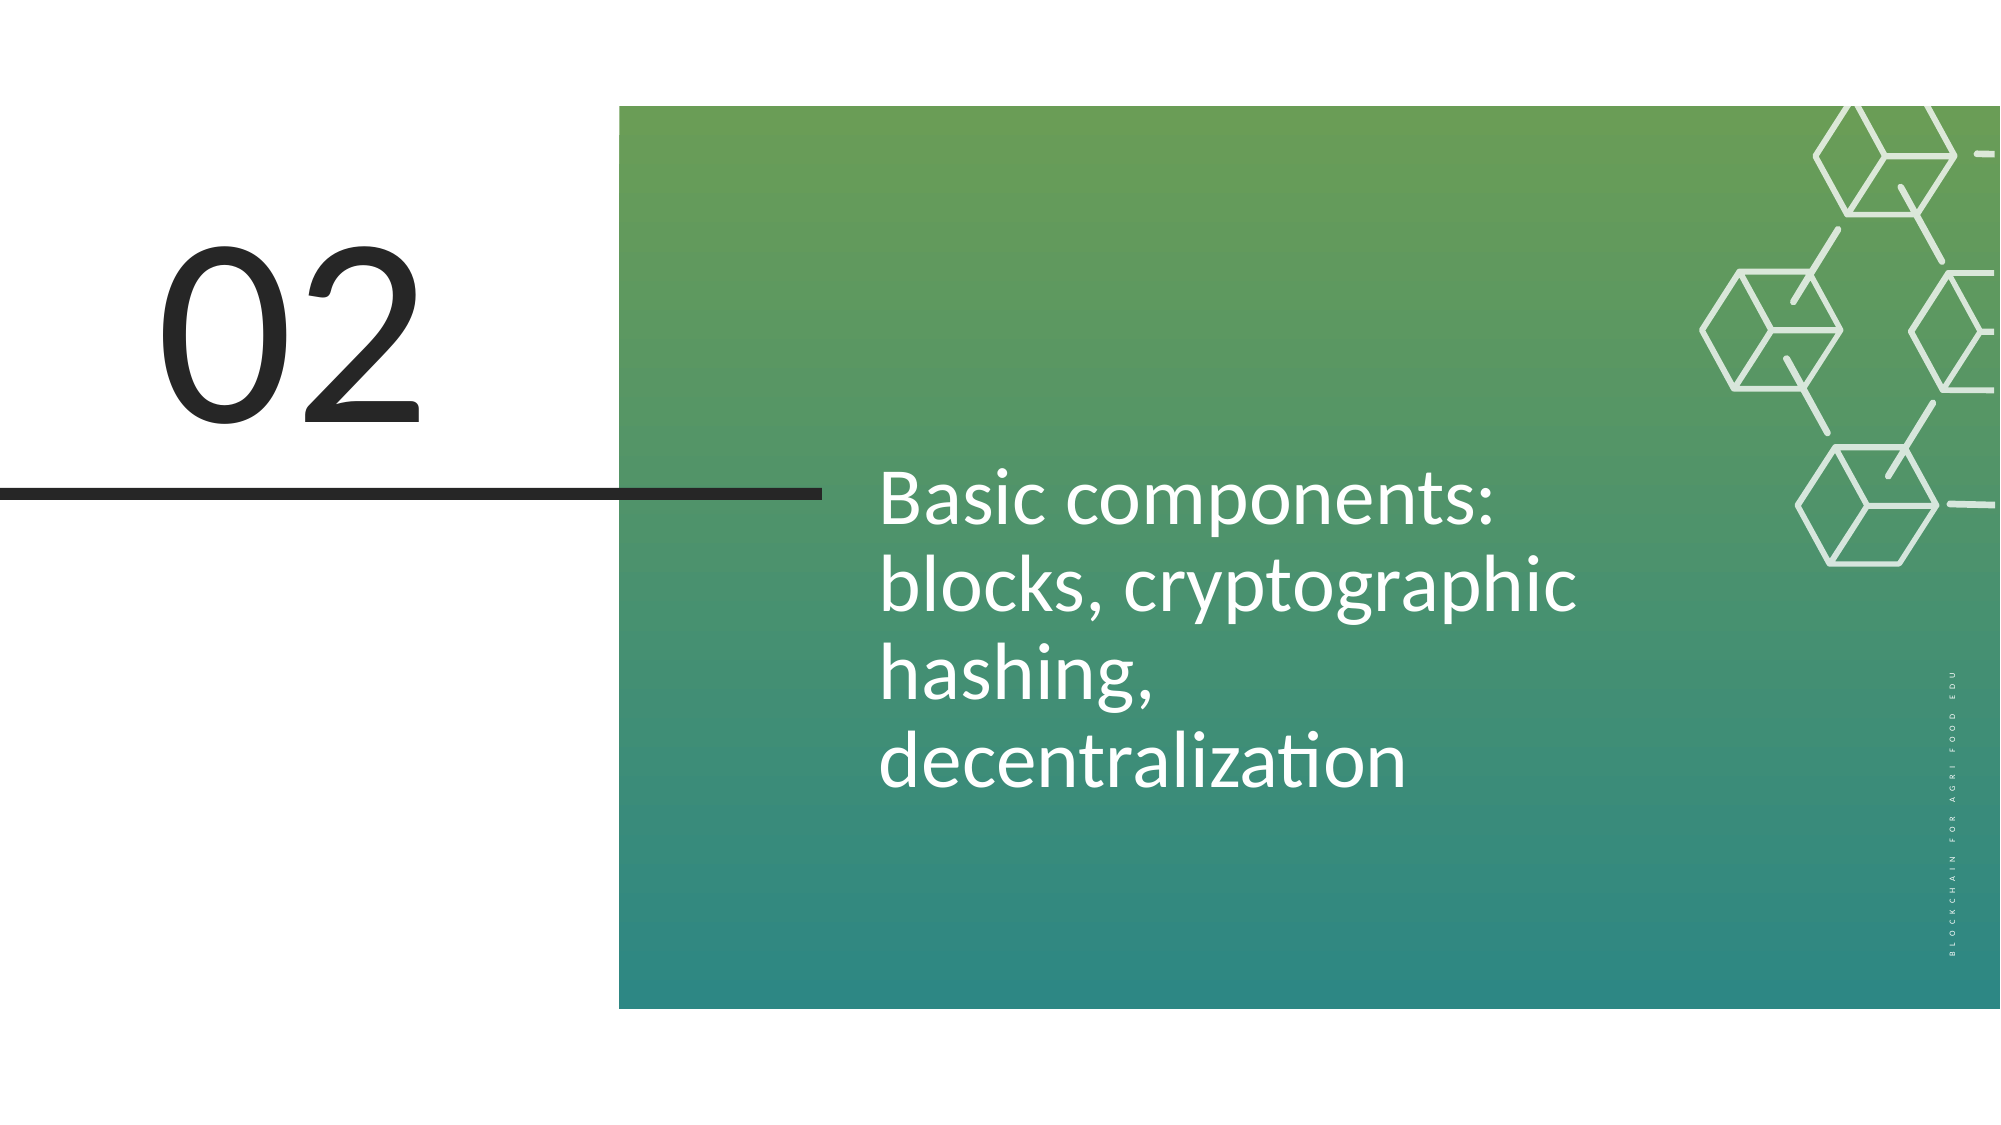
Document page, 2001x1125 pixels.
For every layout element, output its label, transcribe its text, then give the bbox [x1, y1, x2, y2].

list 02 [141, 180, 481, 277]
list Basic components: blocks, cryptographic hashing, decentralization [864, 446, 1709, 899]
